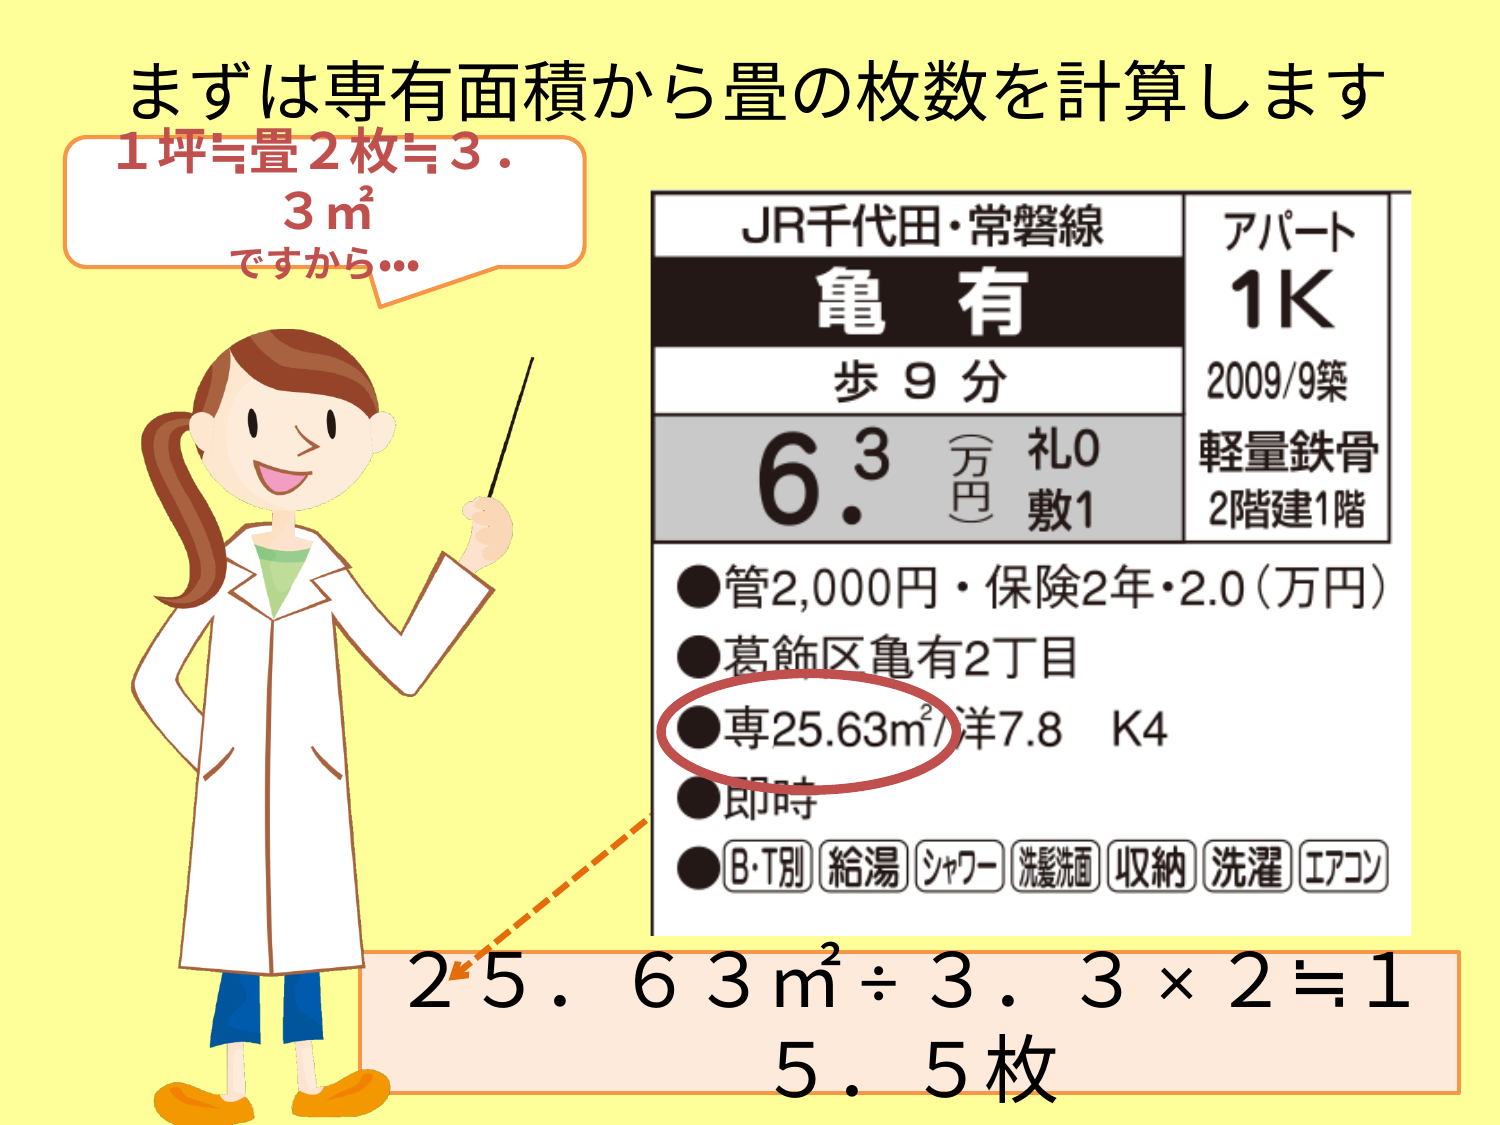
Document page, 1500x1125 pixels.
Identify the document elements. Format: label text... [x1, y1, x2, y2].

text_box まずは専有面積から畳の枚数を計算します [76, 42, 1436, 138]
picture [88, 302, 547, 1125]
text_box １坪≒畳２枚≒３．３㎡ ですから・・・ [62, 135, 587, 300]
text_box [552, 772, 705, 981]
text_box ２５．６３㎡÷３．３×２≒１５．５枚 [552, 950, 1461, 1095]
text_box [631, 155, 1412, 936]
